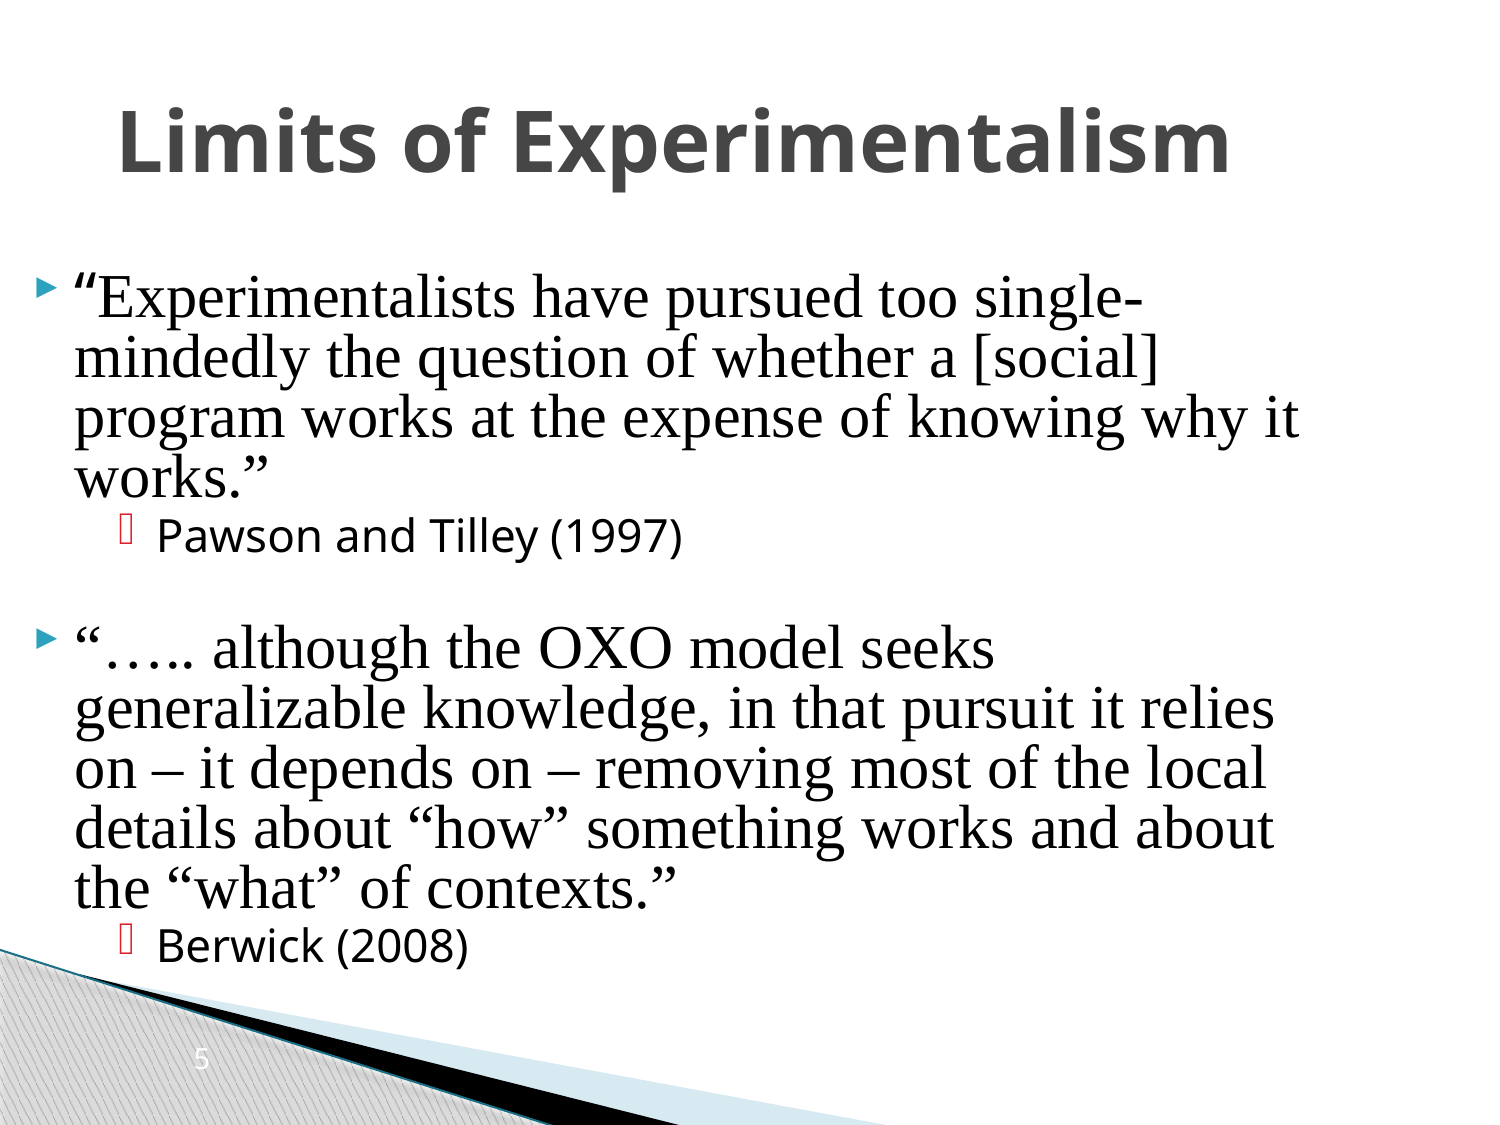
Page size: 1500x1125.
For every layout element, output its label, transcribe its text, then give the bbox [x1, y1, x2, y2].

title Limits of Experimentalism [0, 45, 1350, 233]
list “Experimentalists have pursued too single-mindedly the question of whether a [social] program works at the expense of knowing why it works.” Pawson and Tilley (1997) “….. although the OXO model seeks generalizable knowledge, in that pursuit it relies on – it depends on – removing most of the local details about “how” something works and about the “what” of contexts.” Berwick (2008) [0, 262, 1351, 1006]
slide_number 5 [75, 1009, 225, 1088]
